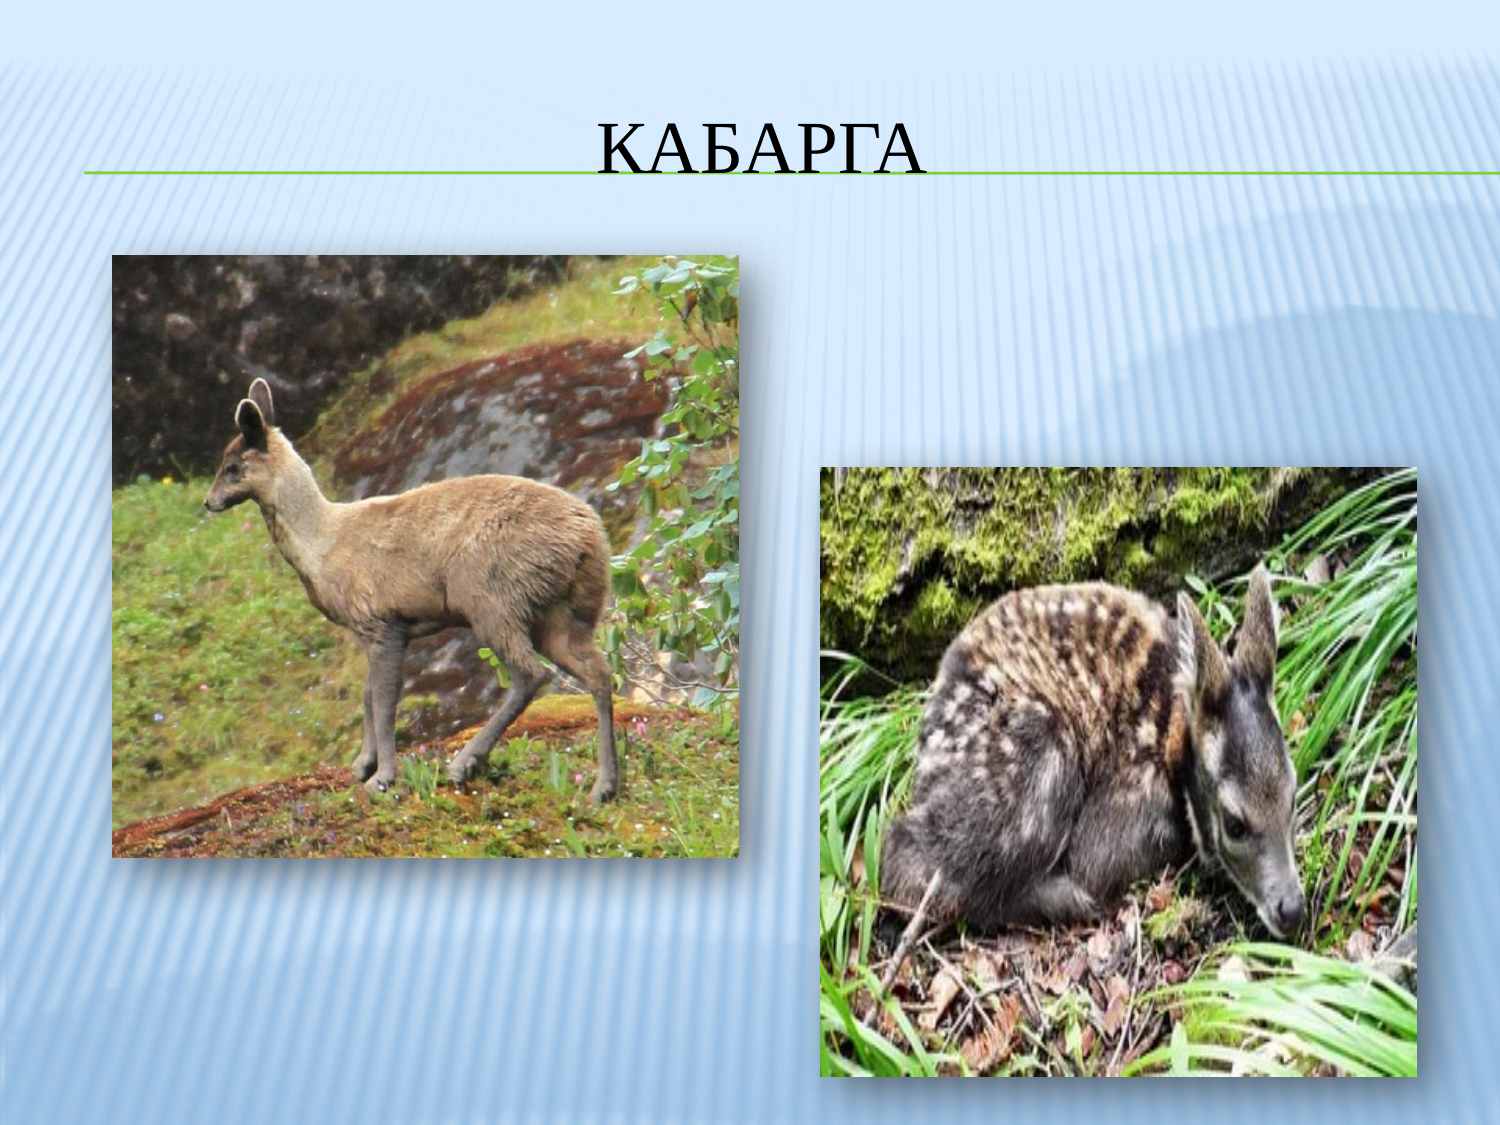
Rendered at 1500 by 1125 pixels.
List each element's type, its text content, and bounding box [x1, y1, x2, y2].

title Кабарга [49, 75, 1475, 213]
picture [111, 255, 739, 859]
picture [820, 467, 1418, 1077]
